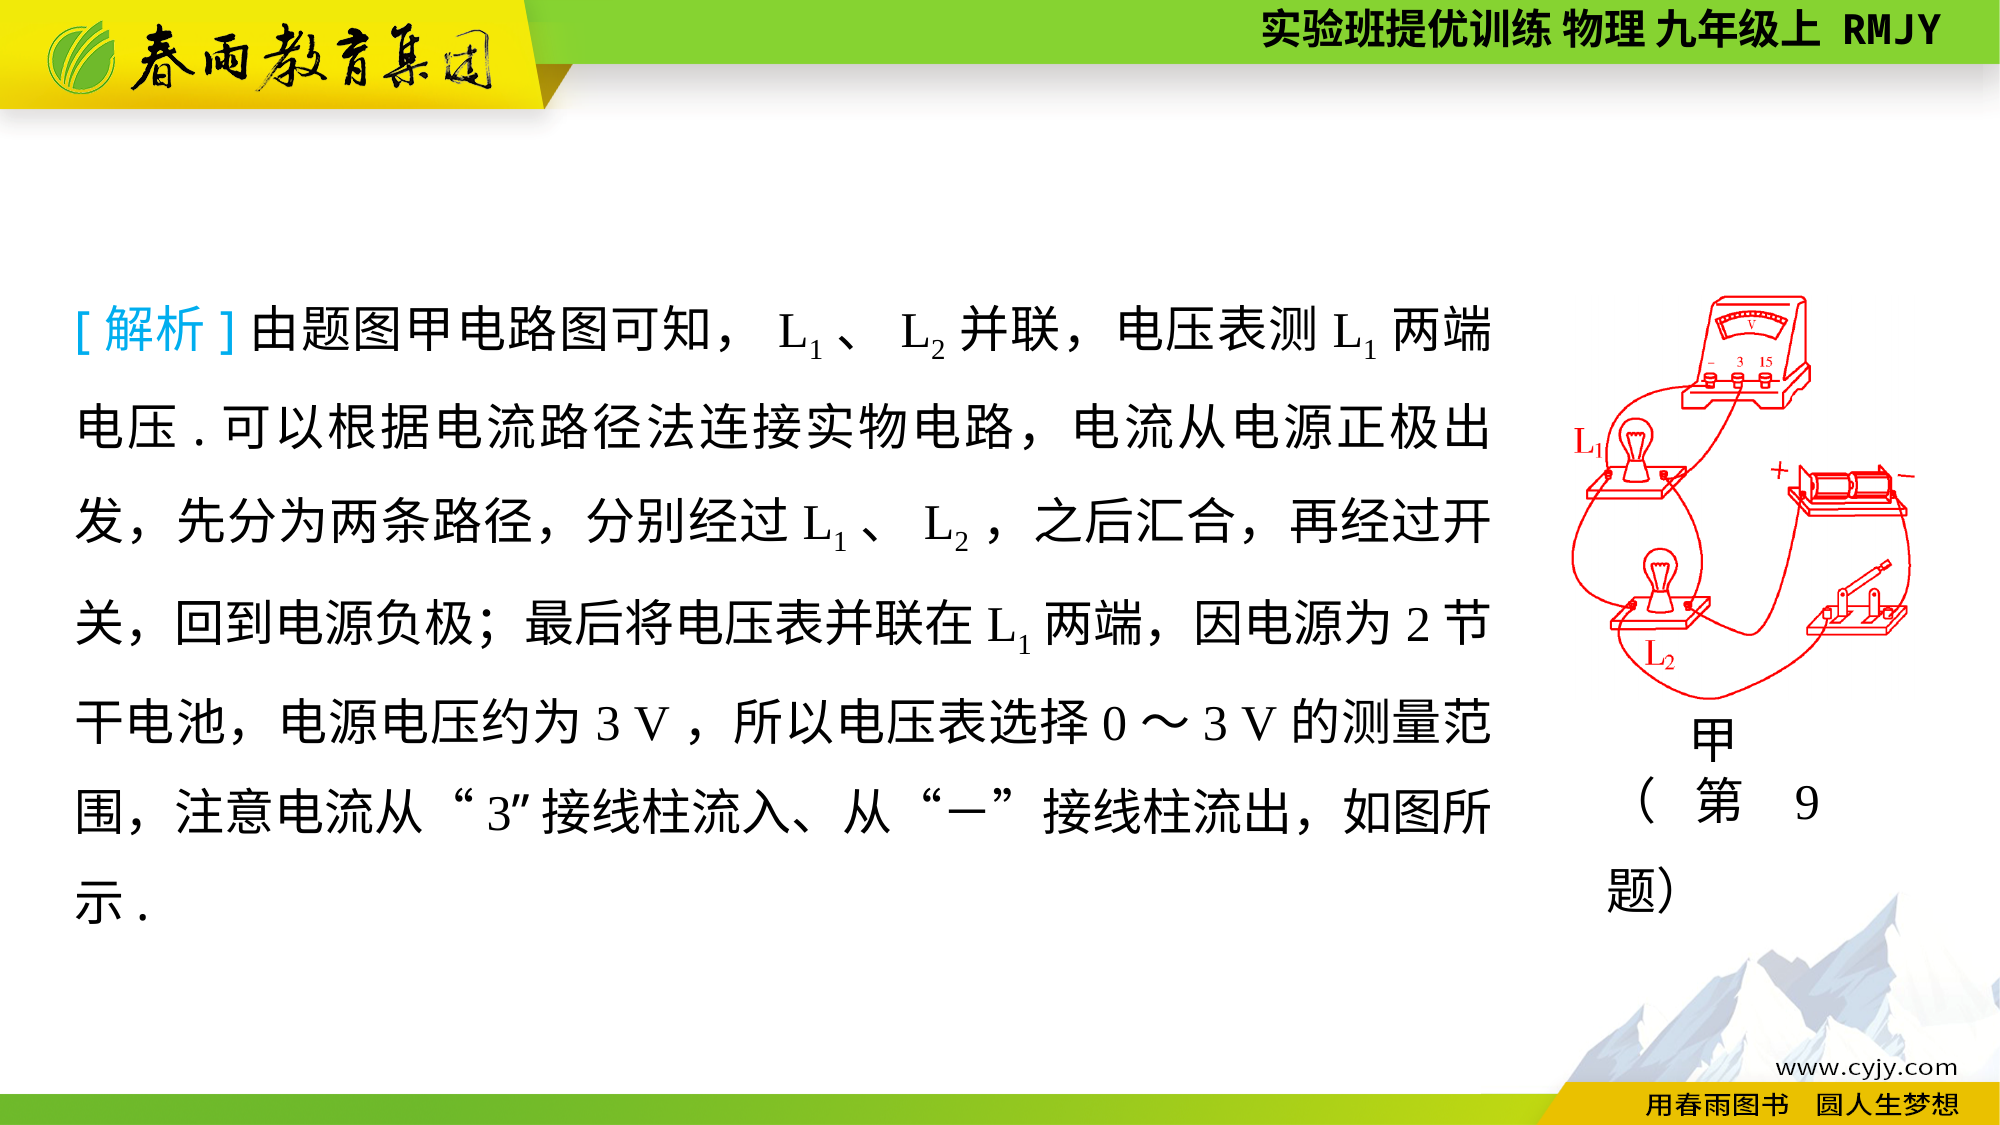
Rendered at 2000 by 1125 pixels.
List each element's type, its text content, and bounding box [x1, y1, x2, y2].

text_box （第9题） [1591, 732, 1847, 838]
list [解析]由题图甲电路图可知，L1、L2并联，电压表测L1两端电压.可以根据电流路径法连接实物电路，电流从电源正极出发，先分为两条路径，分别经过L1、L2，之后汇合，再经过开关，回到电源负极；最后将电压表并联在L1两端，因电源为2节干电池，电源电压约为3 V，所以电压表选择0～3 V的测量范围，注意电流从“3”接线柱流入、从“－”接线柱流出，如图所示. [59, 255, 1508, 725]
picture [0, 0, 2000, 1125]
text_box 甲 [1673, 711, 1754, 732]
